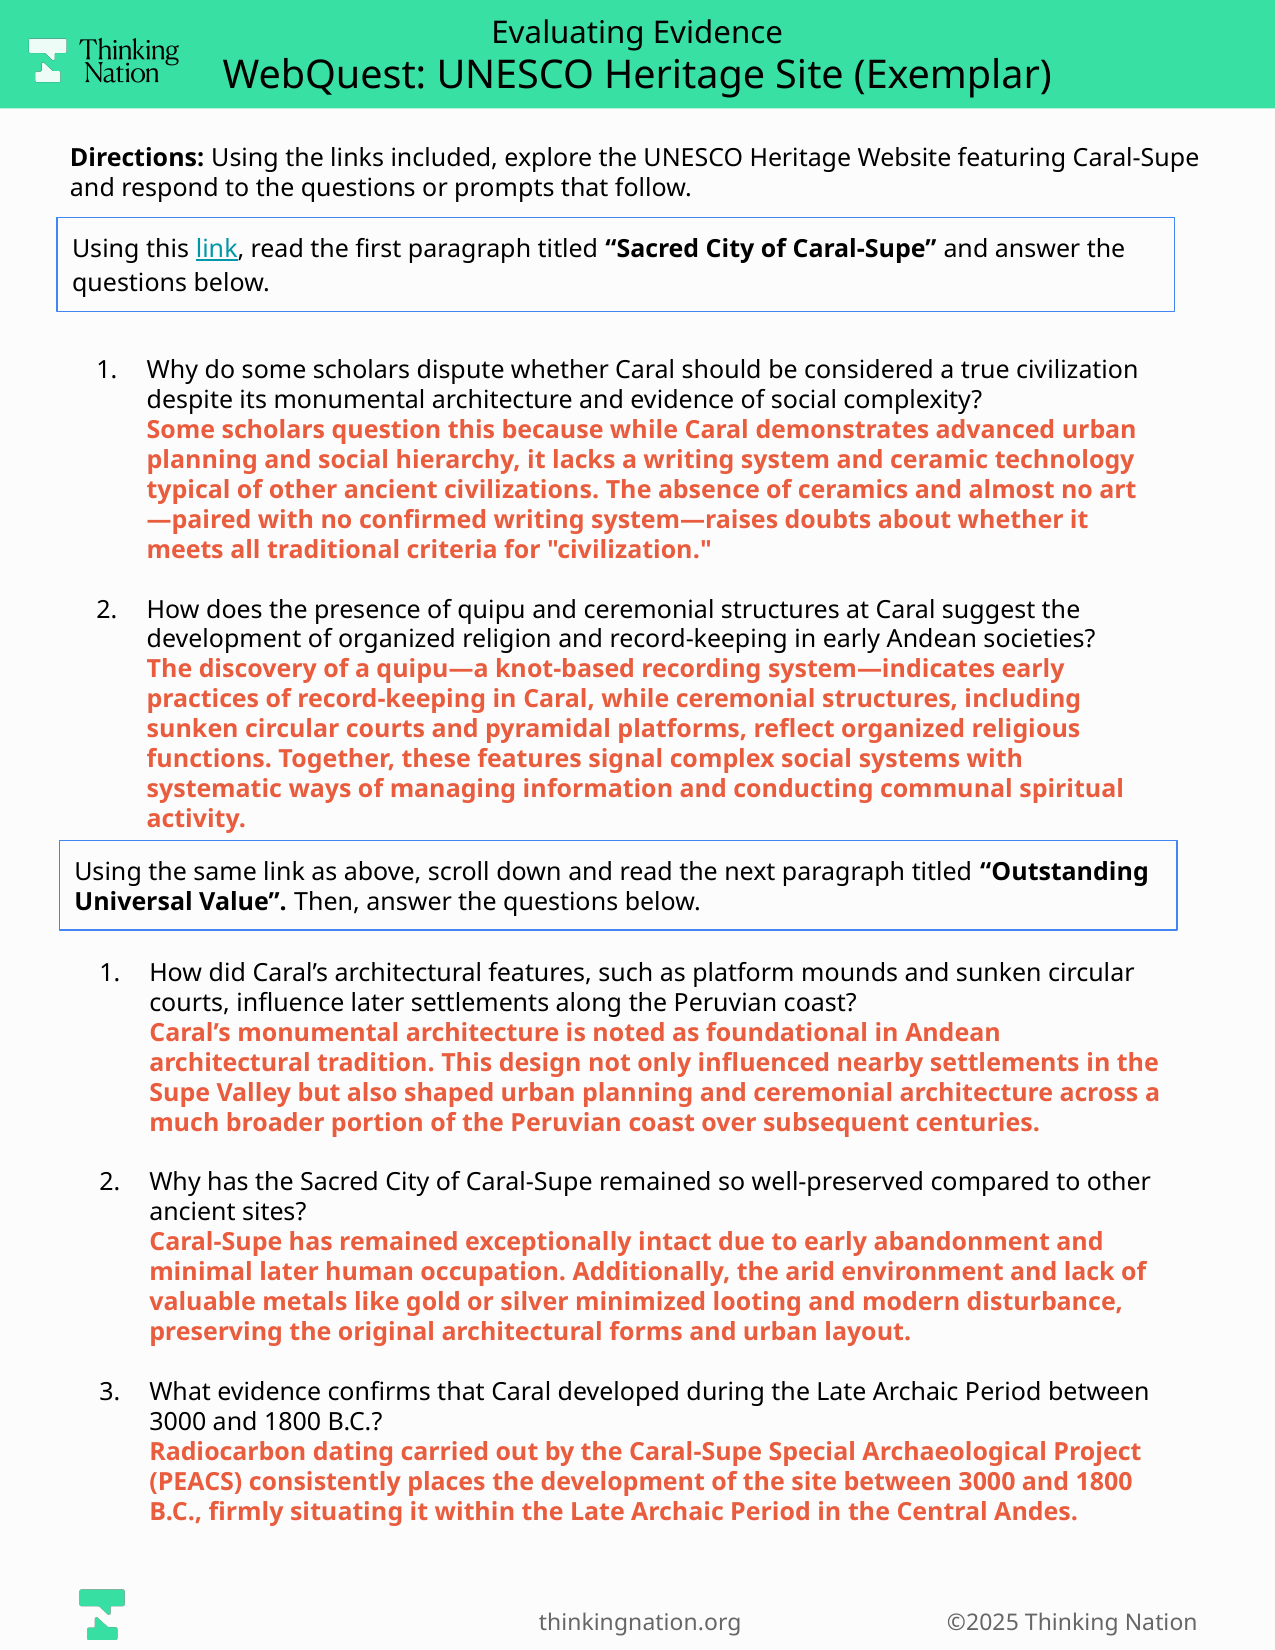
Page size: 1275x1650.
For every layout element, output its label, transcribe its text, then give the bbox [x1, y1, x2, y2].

text_box Using the same link as above, scroll down and read the next paragraph titled “Outstanding Universal Value”. Then, answer the questions below. [59, 840, 1178, 931]
text_box Why do some scholars dispute whether Caral should be considered a true civilization despite its monumental architecture and evidence of social complexity? Some scholars question this because while Caral demonstrates advanced urban planning and social hierarchy, it lacks a writing system and ceramic technology typical of other ancient civilizations. The absence of ceramics and almost no art—paired with no confirmed writing system—raises doubts about whether it meets all traditional criteria for "civilization." How does the presence of quipu and ceremonial structures at Caral suggest the development of organized religion and record-keeping in early Andean societies? The discovery of a quipu—a knot-based recording system—indicates early practices of record-keeping in Caral, while ceremonial structures, including sunken circular courts and pyramidal platforms, reflect organized religious functions. Together, these features signal complex social systems with systematic ways of managing information and conducting communal spiritual activity. [56, 338, 1175, 831]
text_box Evaluating Evidence WebQuest: UNESCO Heritage Site (Exemplar) [0, 0, 1275, 109]
text_box Using this link, read the first paragraph titled “Sacred City of Caral-Supe” and answer the questions below. [57, 217, 1175, 312]
text_box thinkingnation.org [489, 1592, 792, 1643]
text_box Directions: Using the links included, explore the UNESCO Heritage Website featuring Caral-Supe and respond to the questions or prompts that follow. [54, 126, 1226, 217]
picture [12, 24, 184, 96]
text_box ©2025 Thinking Nation [912, 1592, 1214, 1643]
picture [66, 1578, 138, 1650]
text_box How did Caral’s architectural features, such as platform mounds and sunken circular courts, influence later settlements along the Peruvian coast? Caral’s monumental architecture is noted as foundational in Andean architectural tradition. This design not only influenced nearby settlements in the Supe Valley but also shaped urban planning and ceremonial architecture across a much broader portion of the Peruvian coast over subsequent centuries. Why has the Sacred City of Caral-Supe remained so well-preserved compared to other ancient sites? Caral-Supe has remained exceptionally intact due to early abandonment and minimal later human occupation. Additionally, the arid environment and lack of valuable metals like gold or silver minimized looting and modern disturbance, preserving the original architectural forms and urban layout. What evidence confirms that Caral developed during the Late Archaic Period between 3000 and 1800 B.C.? Radiocarbon dating carried out by the Caral-Supe Special Archaeological Project (PEACS) consistently places the development of the site between 3000 and 1800 B.C., firmly situating it within the Late Archaic Period in the Central Andes. [59, 941, 1178, 1541]
